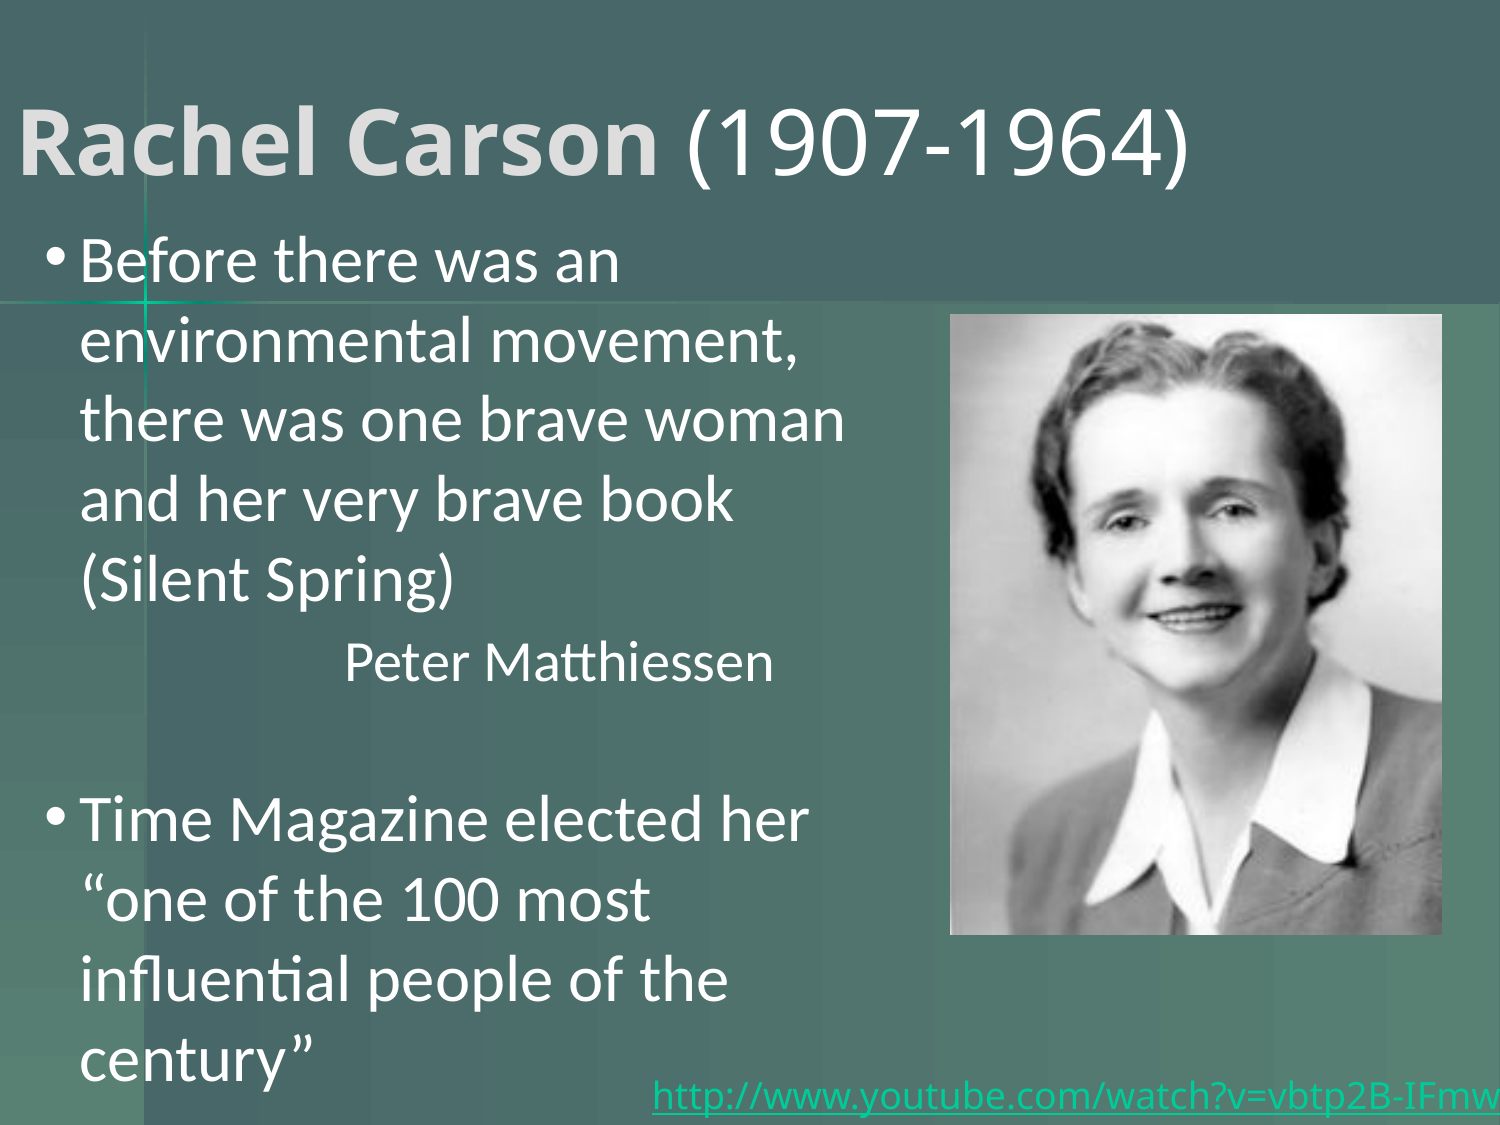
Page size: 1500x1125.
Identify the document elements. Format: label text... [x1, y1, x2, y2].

text_box http://www.youtube.com/watch?v=vbtp2B-IFmw [637, 1064, 1500, 1125]
text_box Before there was an environmental movement, there was one brave woman and her very brave book (Silent Spring) Peter Matthiessen Time Magazine elected her “one of the 100 most influential people of the century” [29, 207, 880, 1125]
title Rachel Carson (1907-1964) [0, 44, 1351, 233]
picture [950, 314, 1442, 935]
